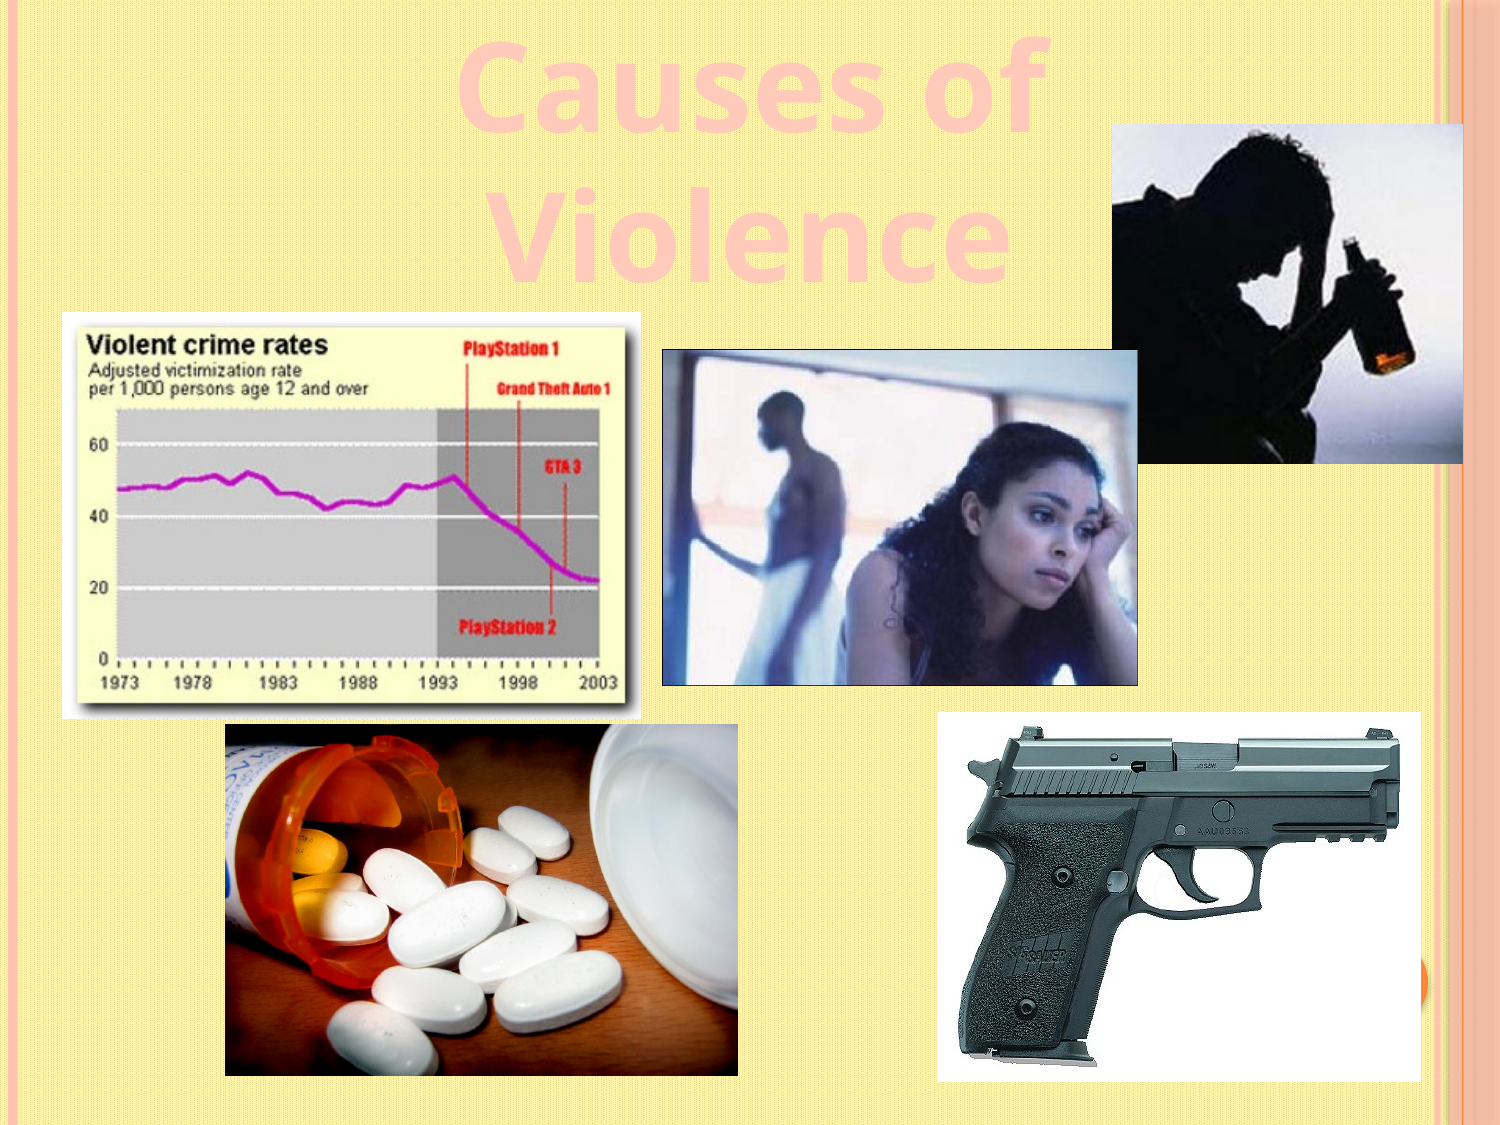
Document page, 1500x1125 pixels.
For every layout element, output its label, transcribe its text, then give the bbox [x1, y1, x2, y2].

picture [224, 724, 739, 1077]
picture [61, 311, 642, 720]
picture [936, 711, 1421, 1083]
picture [661, 124, 1463, 686]
text_box Causes of Violence [312, 0, 1188, 315]
